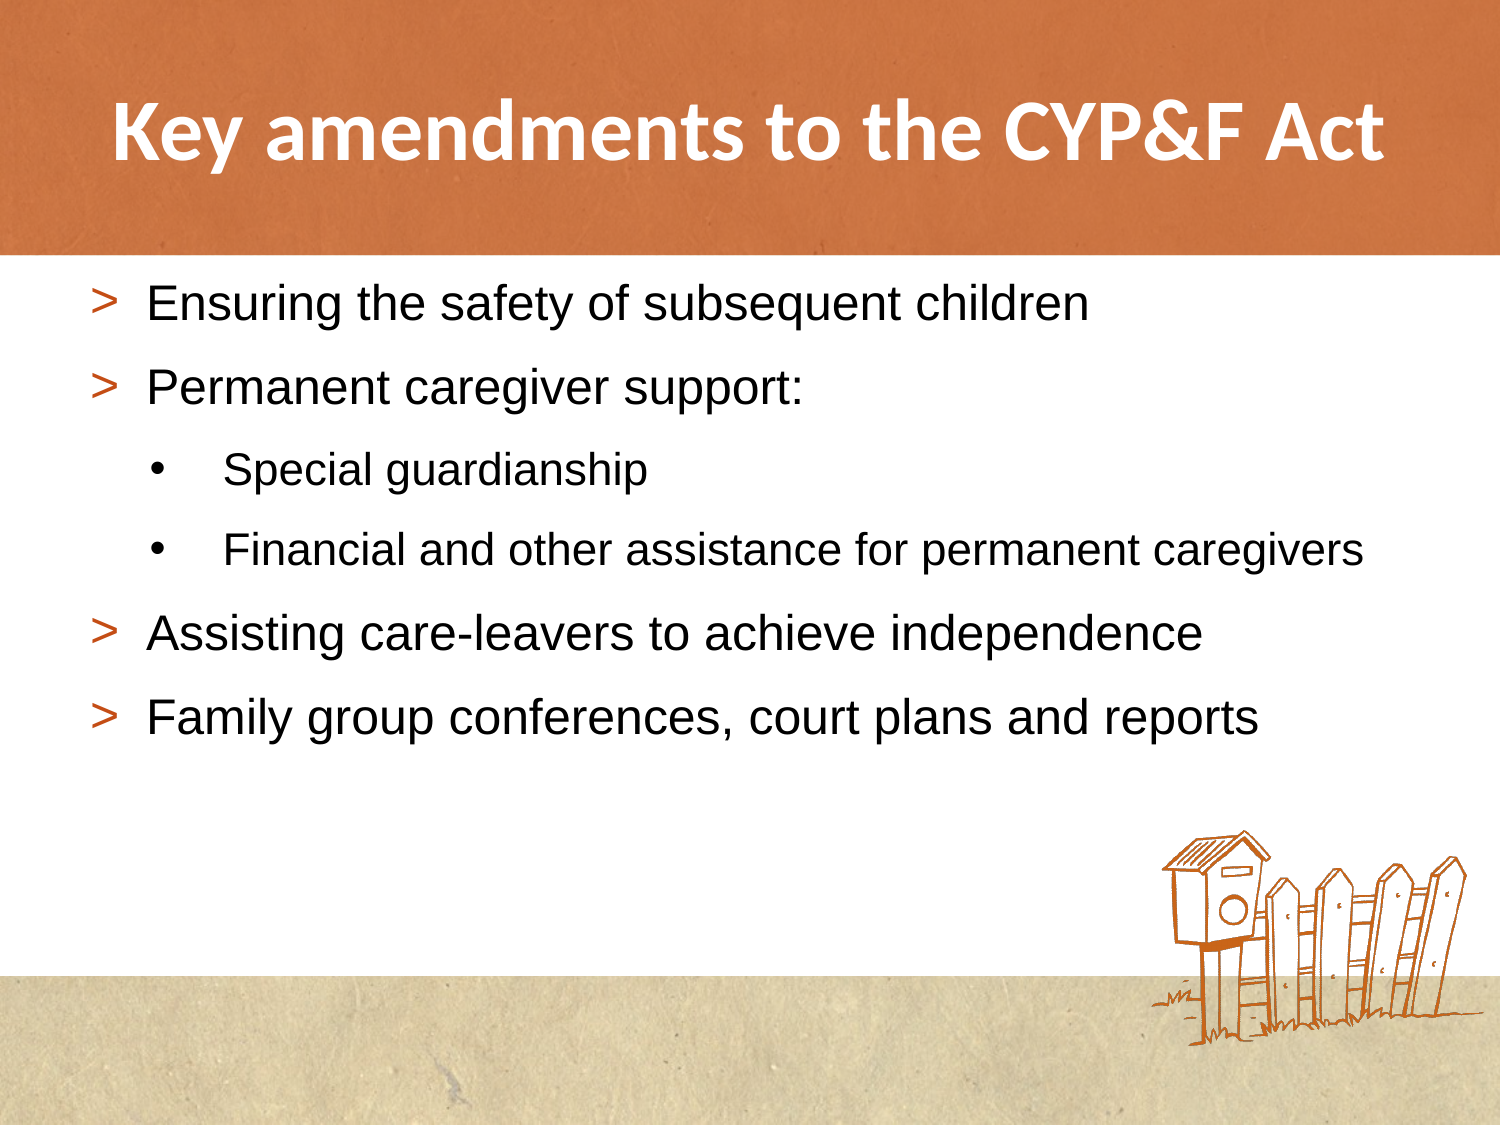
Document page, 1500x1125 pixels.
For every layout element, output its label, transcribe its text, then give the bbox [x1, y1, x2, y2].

title Key amendments to the CYP&F Act [75, 45, 1425, 233]
picture [0, 830, 1500, 1125]
list Ensuring the safety of subsequent children Permanent caregiver support: Special guardianship Financial and other assistance for permanent caregivers Assisting care-leavers to achieve independence Family group conferences, court plans and reports [75, 262, 1425, 965]
